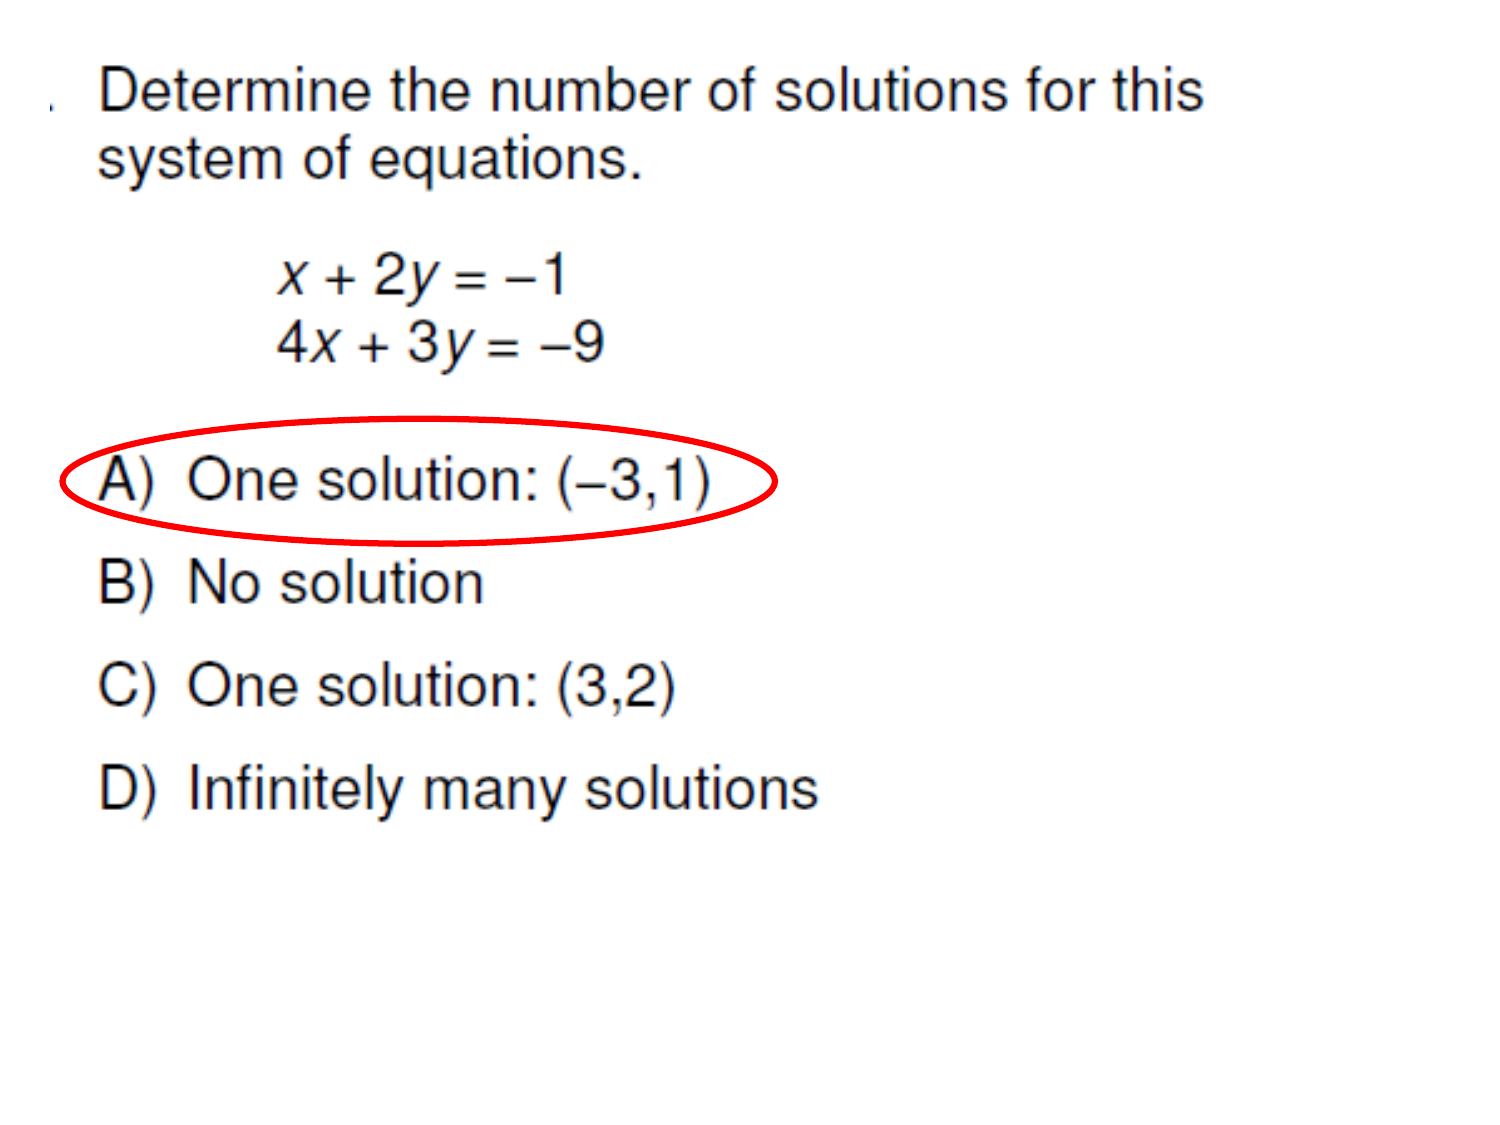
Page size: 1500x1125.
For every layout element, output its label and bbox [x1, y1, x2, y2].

picture [49, 49, 1299, 913]
